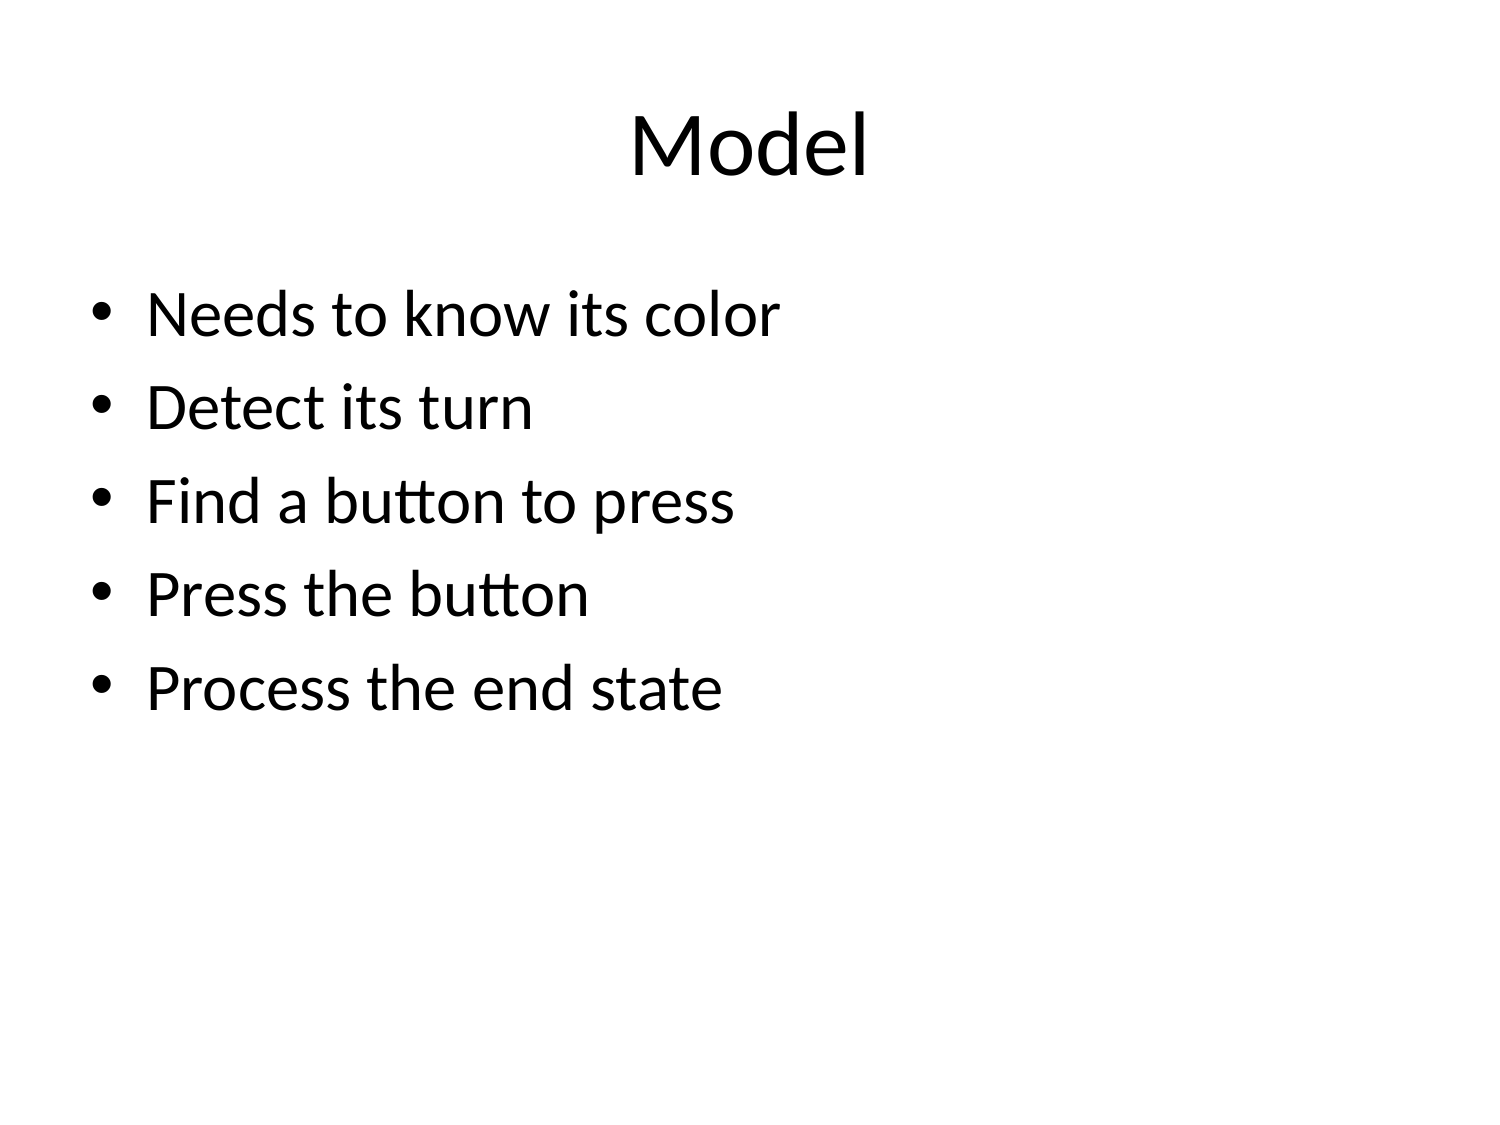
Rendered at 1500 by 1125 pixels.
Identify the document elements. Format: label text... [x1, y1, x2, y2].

list Needs to know its color Detect its turn Find a button to press Press the button Process the end state [75, 262, 1425, 1005]
title Model [75, 45, 1425, 233]
